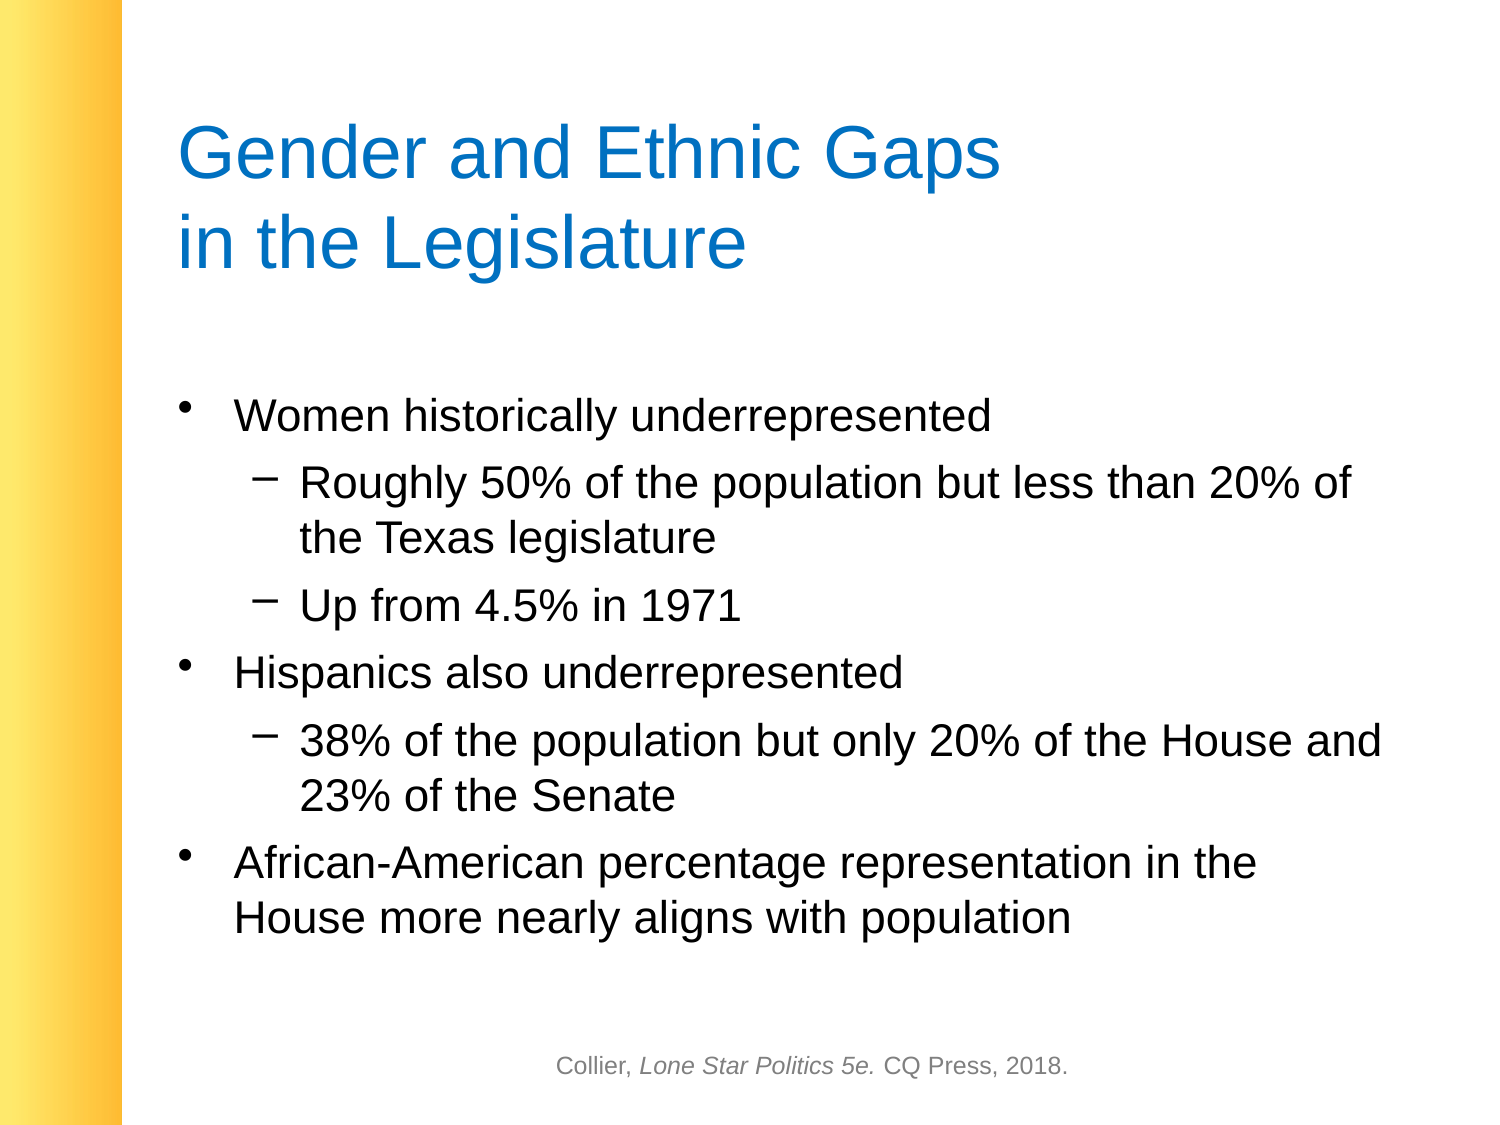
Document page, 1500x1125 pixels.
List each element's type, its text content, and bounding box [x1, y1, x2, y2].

list Women historically underrepresented Roughly 50% of the population but less than 20% of the Texas legislature Up from 4.5% in 1971 Hispanics also underrepresented 38% of the population but only 20% of the House and 23% of the Senate African-American percentage representation in the House more nearly aligns with population [162, 378, 1400, 988]
text_box Collier, Lone Star Politics 5e. CQ Press, 2018. [525, 1042, 1100, 1087]
title Gender and Ethnic Gaps in the Legislature [162, 99, 1475, 288]
picture [0, 0, 1500, 1125]
